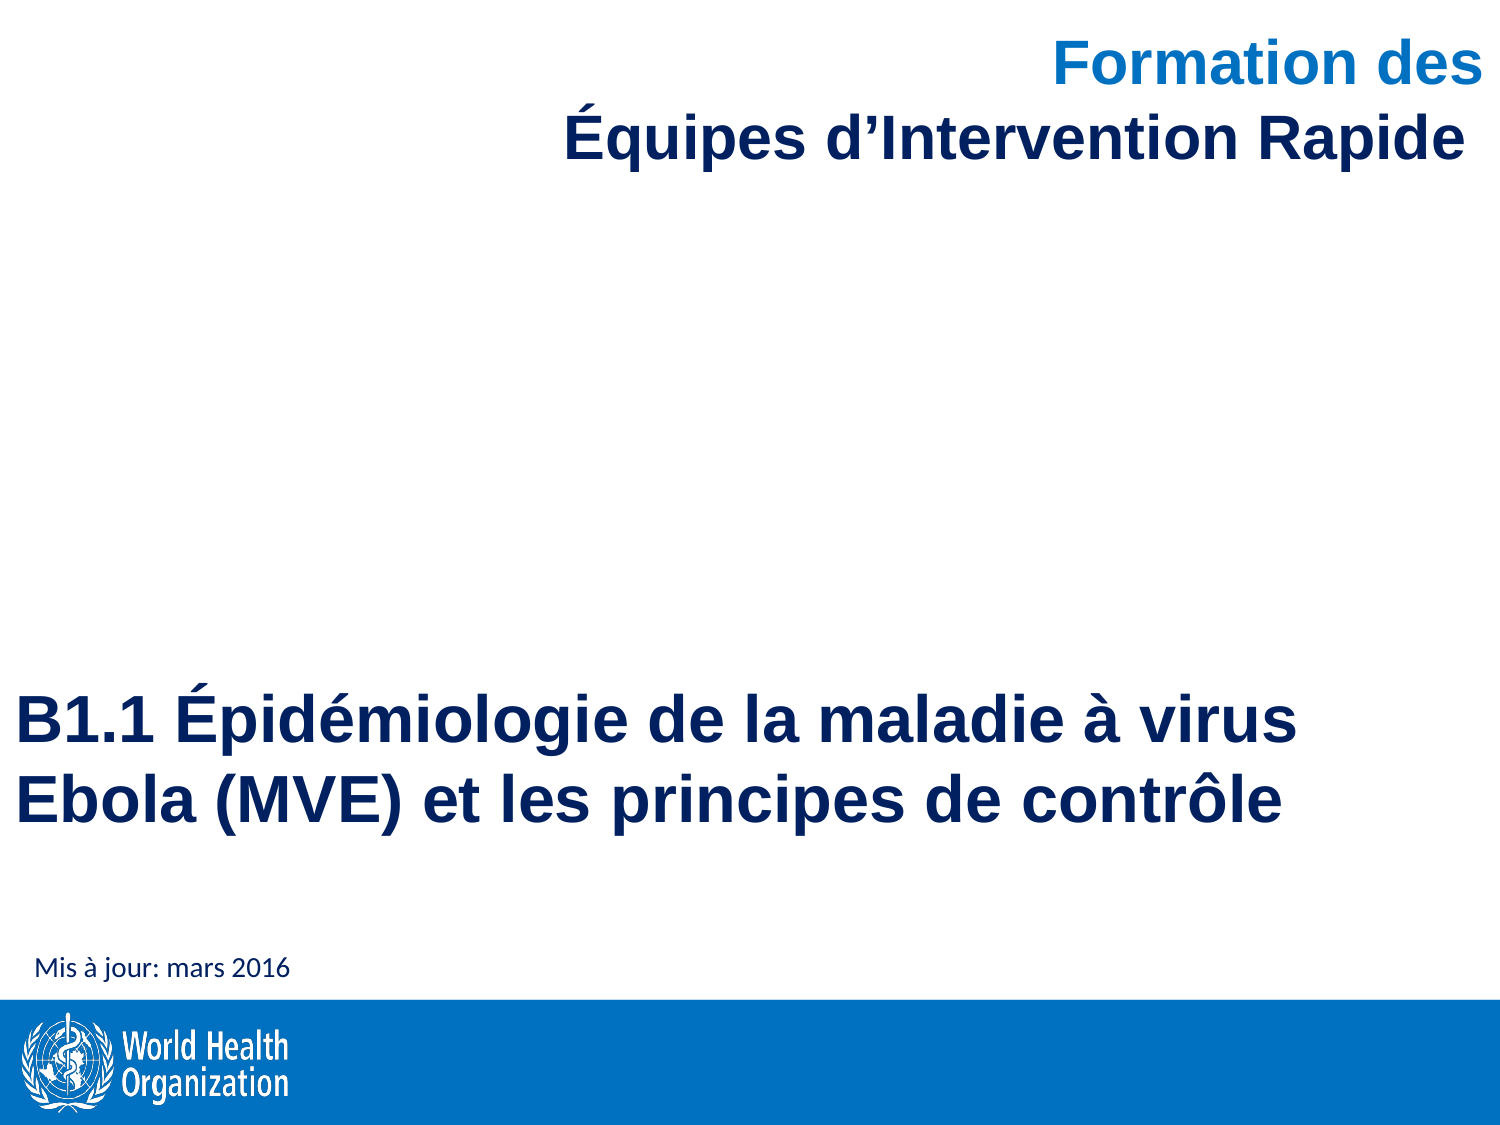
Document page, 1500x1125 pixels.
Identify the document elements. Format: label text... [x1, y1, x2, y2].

picture [21, 1012, 288, 1113]
subtitle B1.1 Épidémiologie de la maladie à virus Ebola (MVE) et les principes de contrôle [0, 668, 1500, 846]
title Formation des Équipes d’Intervention Rapide [225, 14, 1500, 256]
text_box Mis à jour: mars 2016 [19, 940, 306, 991]
